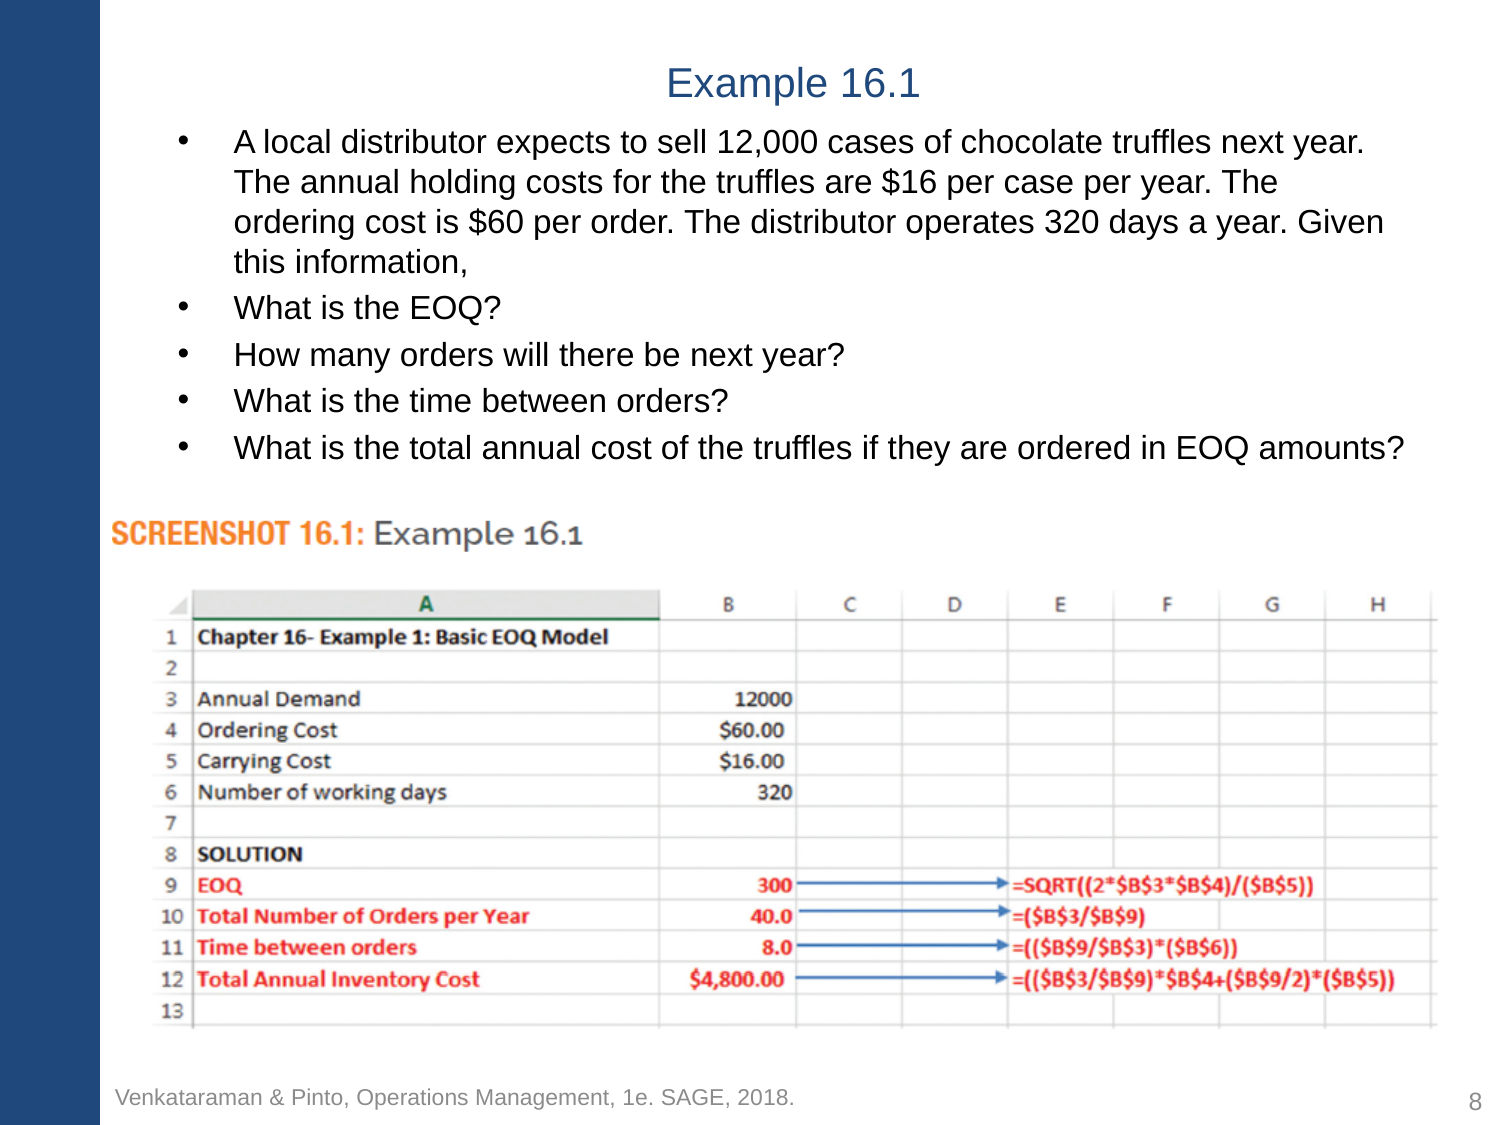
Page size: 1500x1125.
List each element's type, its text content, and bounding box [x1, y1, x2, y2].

list A local distributor expects to sell 12,000 cases of chocolate truffles next year. The annual holding costs for the truffles are $16 per case per year. The ordering cost is $60 per order. The distributor operates 320 days a year. Given this information, What is the EOQ? How many orders will there be next year? What is the time between orders? What is the total annual cost of the truffles if they are ordered in EOQ amounts? [162, 112, 1425, 488]
picture [112, 493, 1485, 1056]
slide_number 8 [1422, 1074, 1498, 1125]
title Example 16.1 [162, 12, 1425, 112]
footer Venkataraman & Pinto, Operations Management, 1e. SAGE, 2018. [99, 1074, 1250, 1125]
